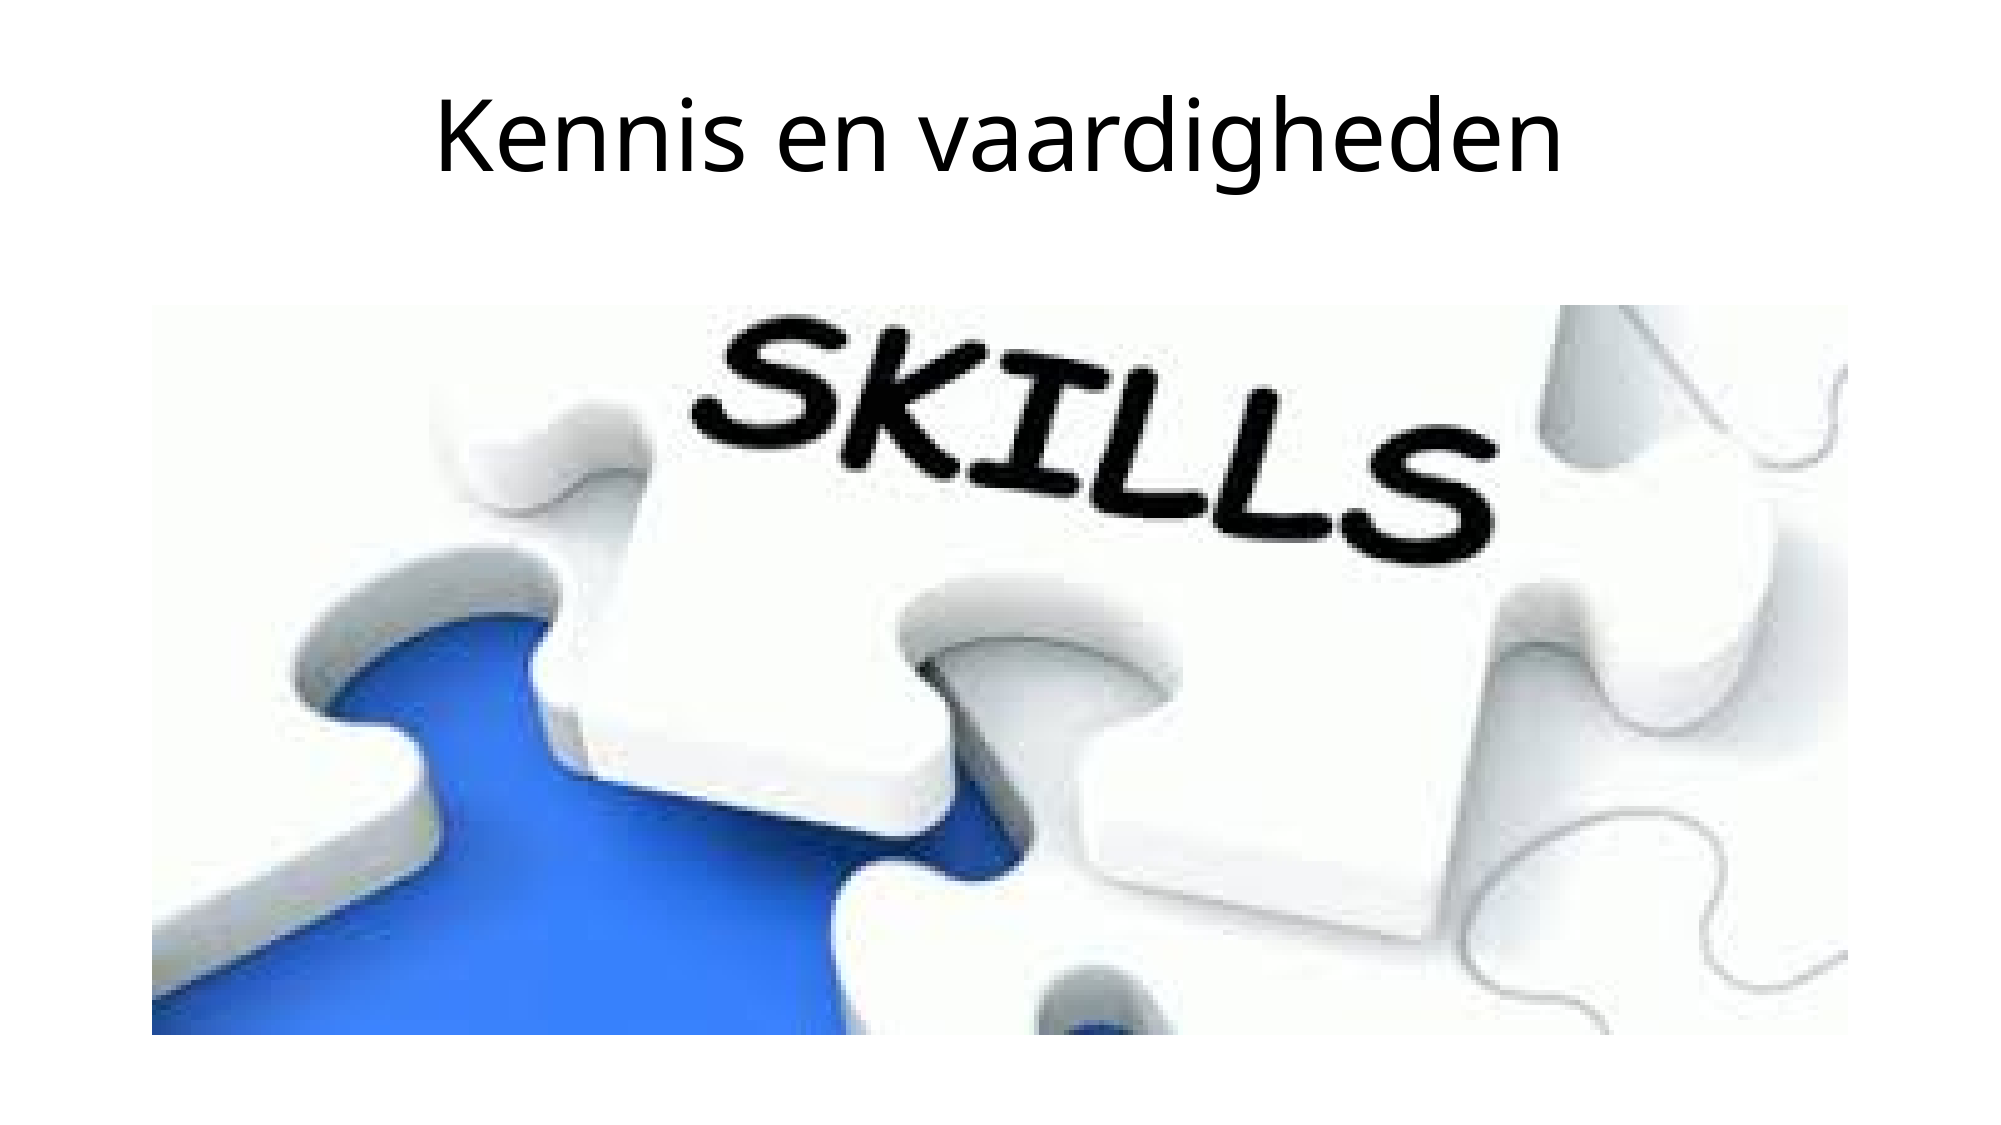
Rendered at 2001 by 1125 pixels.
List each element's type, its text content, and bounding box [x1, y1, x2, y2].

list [152, 305, 1848, 1035]
title Kennis en vaardigheden [137, 47, 1863, 201]
